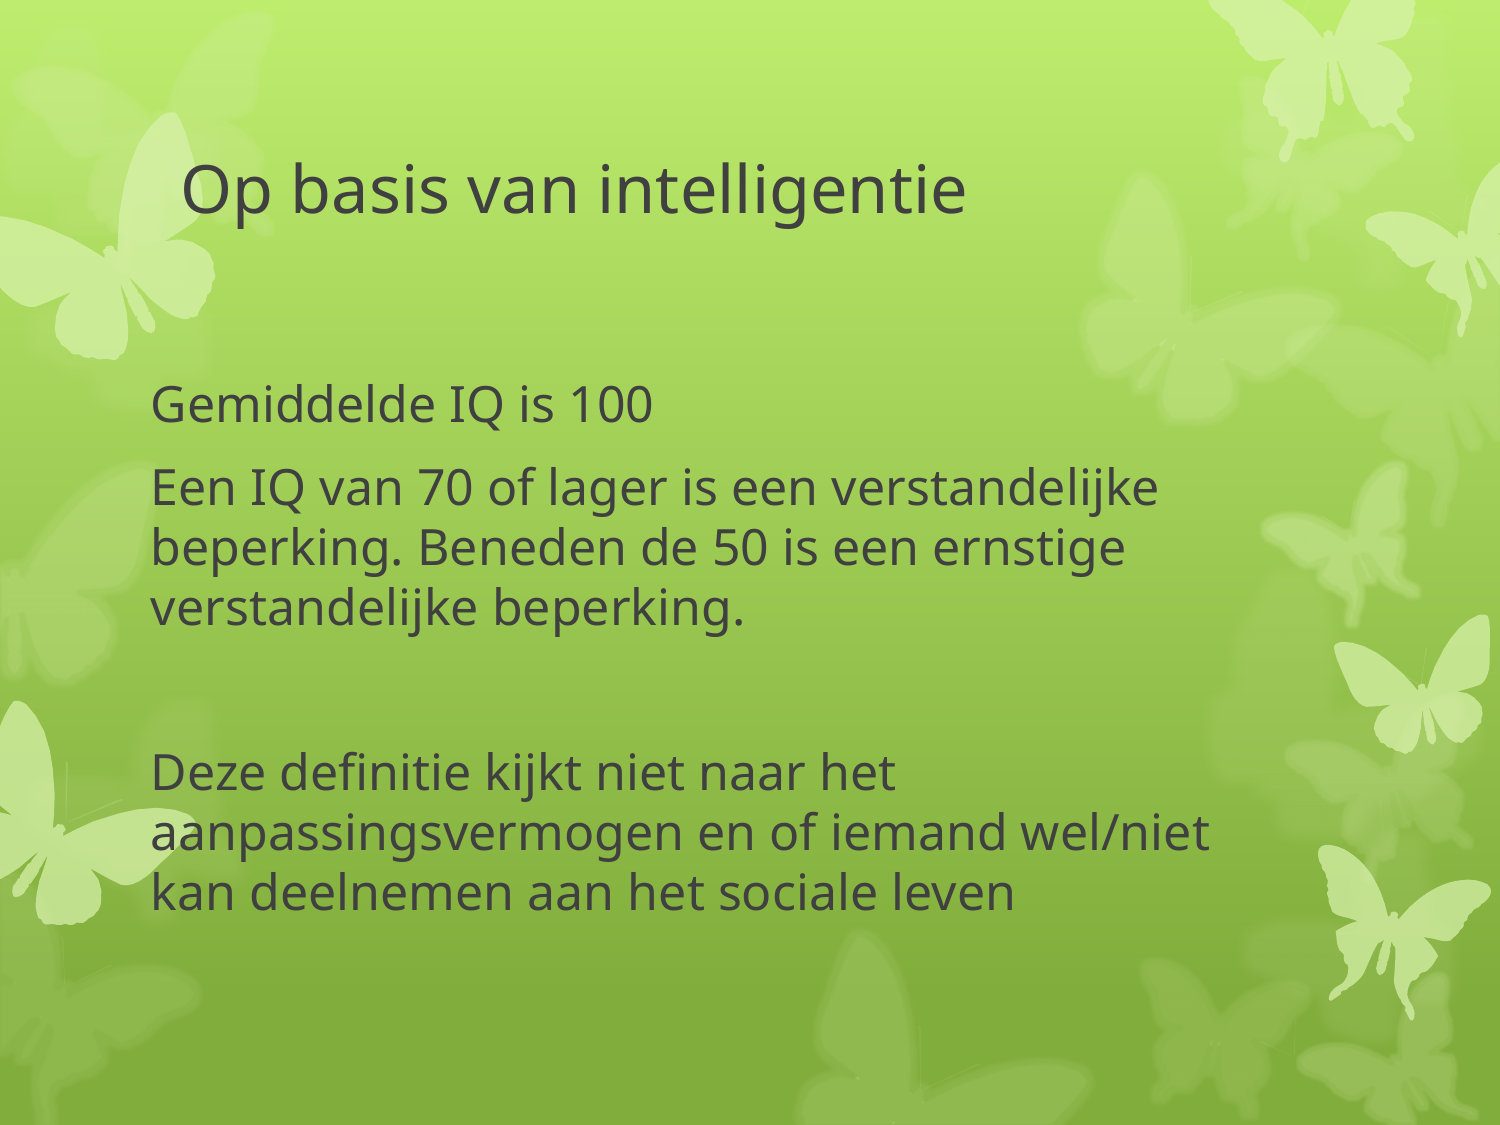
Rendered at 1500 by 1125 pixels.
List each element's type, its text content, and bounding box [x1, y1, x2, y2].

title Op basis van intelligentie [165, 110, 1335, 263]
list Gemiddelde IQ is 100 Een IQ van 70 of lager is een verstandelijke beperking. Beneden de 50 is een ernstige verstandelijke beperking. Deze definitie kijkt niet naar het aanpassingsvermogen en of iemand wel/niet kan deelnemen aan het sociale leven [135, 314, 1305, 980]
